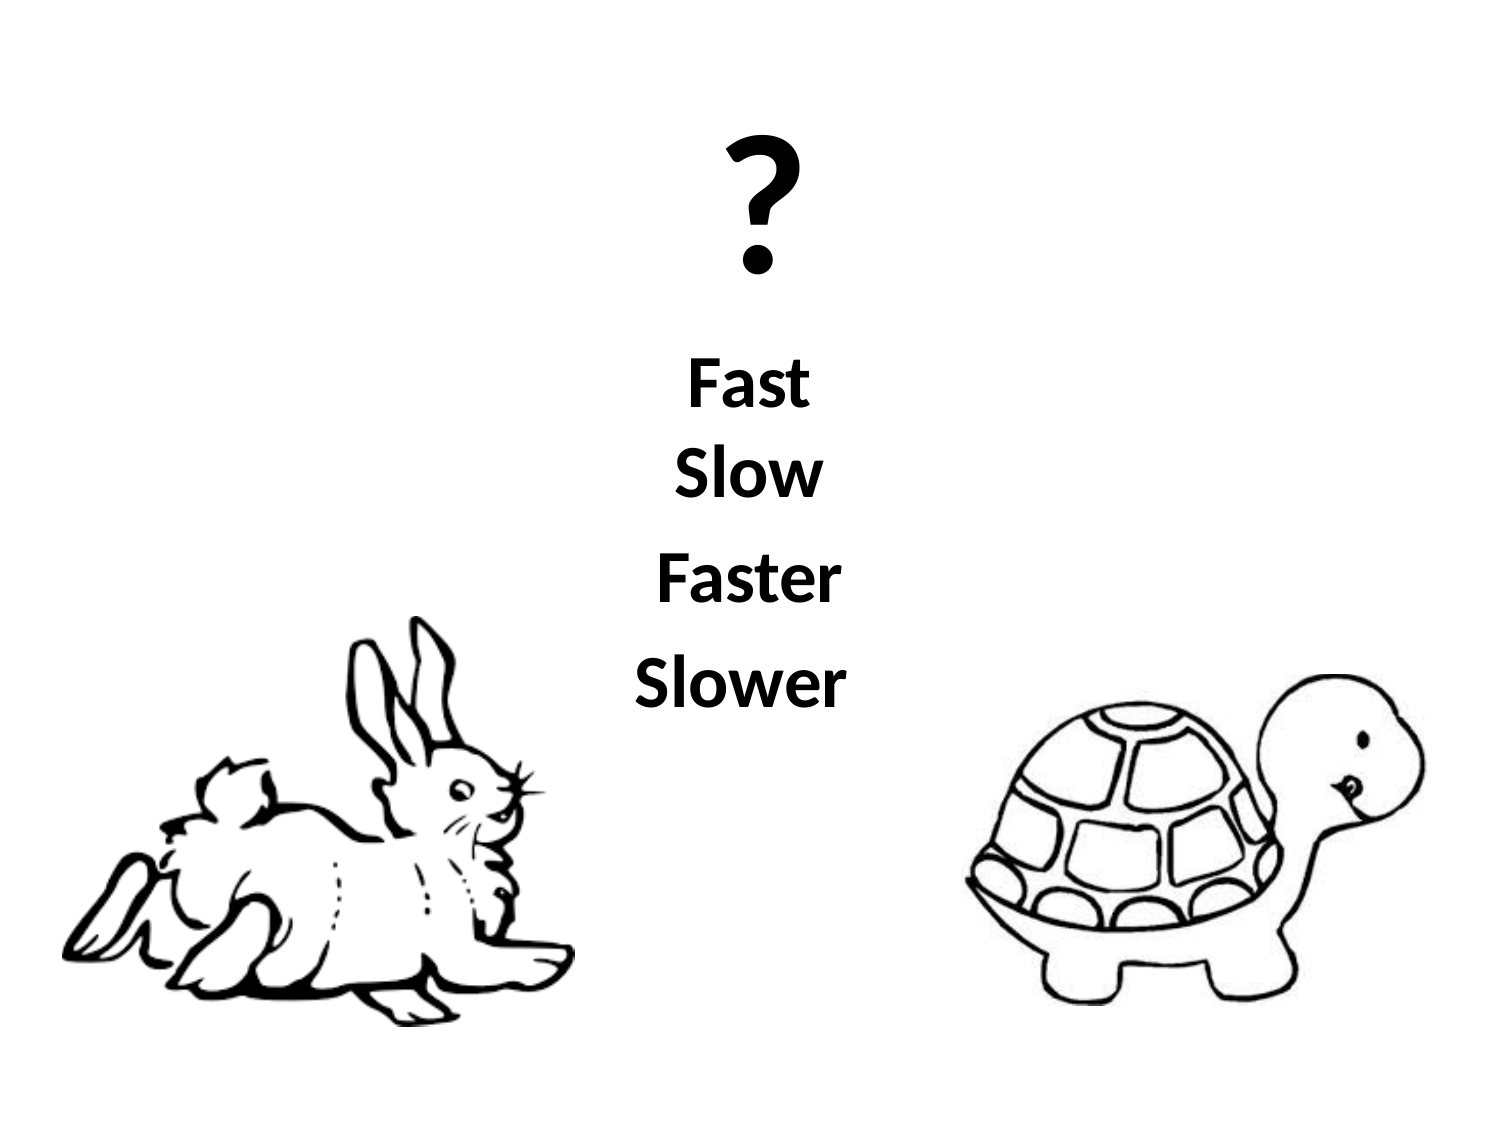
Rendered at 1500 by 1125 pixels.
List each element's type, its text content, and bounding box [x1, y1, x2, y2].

picture [962, 674, 1431, 1007]
title ? [87, 99, 1438, 288]
list Fast Slow Faster Slower [75, 324, 1425, 1005]
picture [62, 615, 576, 1027]
